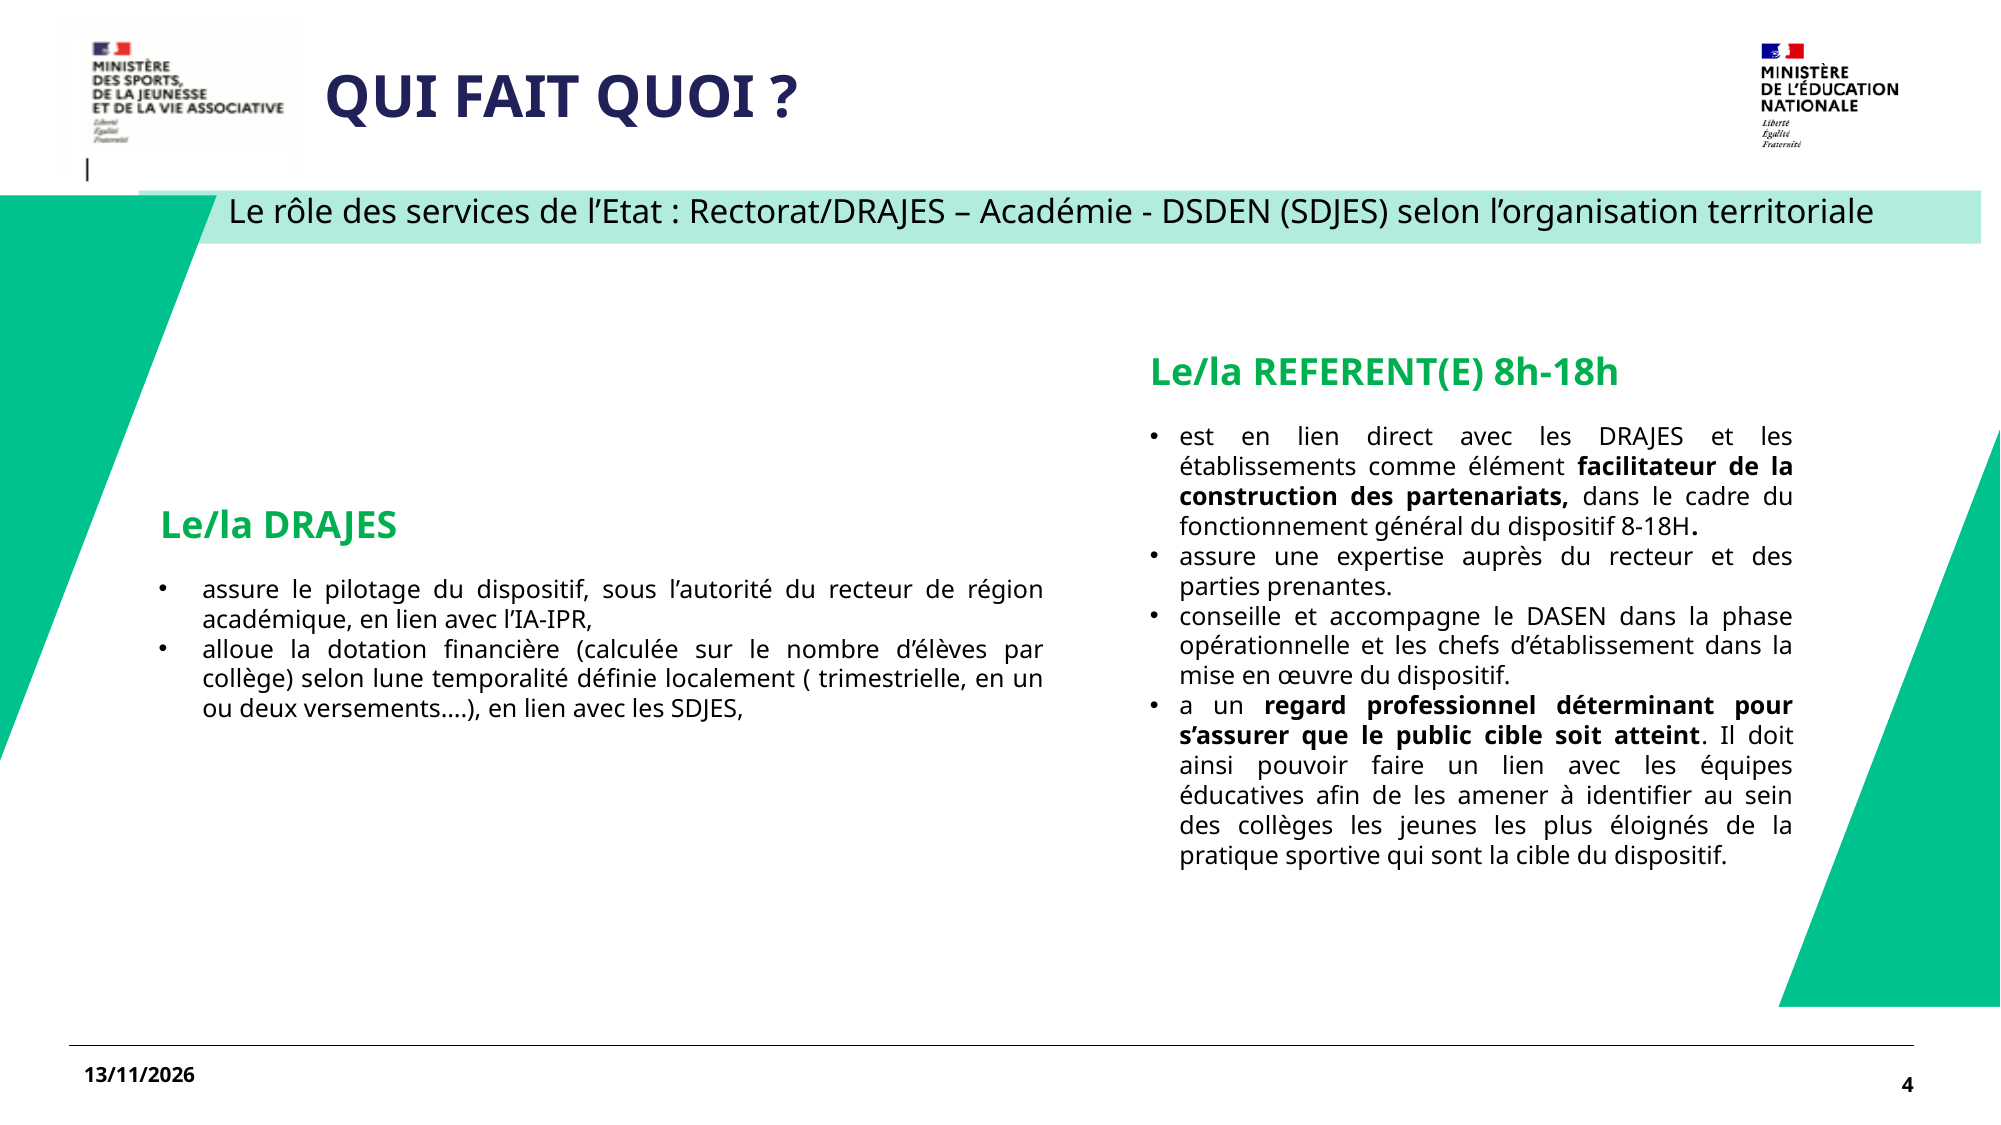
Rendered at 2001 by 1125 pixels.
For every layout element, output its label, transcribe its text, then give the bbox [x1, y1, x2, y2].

text_box Le rôle des services de l’Etat : Rectorat/DRAJES – Académie - DSDEN (SDJES) selon l’organisation territoriale [138, 190, 1982, 244]
text_box Le/la DRAJES assure le pilotage du dispositif, sous l’autorité du recteur de région académique, en lien avec l’IA-IPR, alloue la dotation financière (calculée sur le nombre d’élèves par collège) selon lune temporalité définie localement ( trimestrielle, en un ou deux versements….), en lien avec les SDJES, [70, 493, 1060, 761]
title Qui fait quoi ? [306, 24, 1719, 173]
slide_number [69, 1046, 519, 1107]
picture [1743, 34, 1914, 157]
text_box Le/la REFERENT(E) 8h-18h est en lien direct avec les DRAJES et les établissements comme élément facilitateur de la construction des partenariats, dans le cadre du fonctionnement général du dispositif 8-18H. assure une expertise auprès du recteur et des parties prenantes. conseille et accompagne le DASEN dans la phase opérationnelle et les chefs d’établissement dans la mise en œuvre du dispositif. a un regard professionnel déterminant pour s’assurer que le public cible soit atteint. Il doit ainsi pouvoir faire un lien avec les équipes éducatives afin de les amener à identifier au sein des collèges les jeunes les plus éloignés de la pratique sportive qui sont la cible du dispositif. [1059, 340, 1809, 907]
slide_number 4 [1618, 1046, 1914, 1125]
picture [62, 20, 297, 183]
